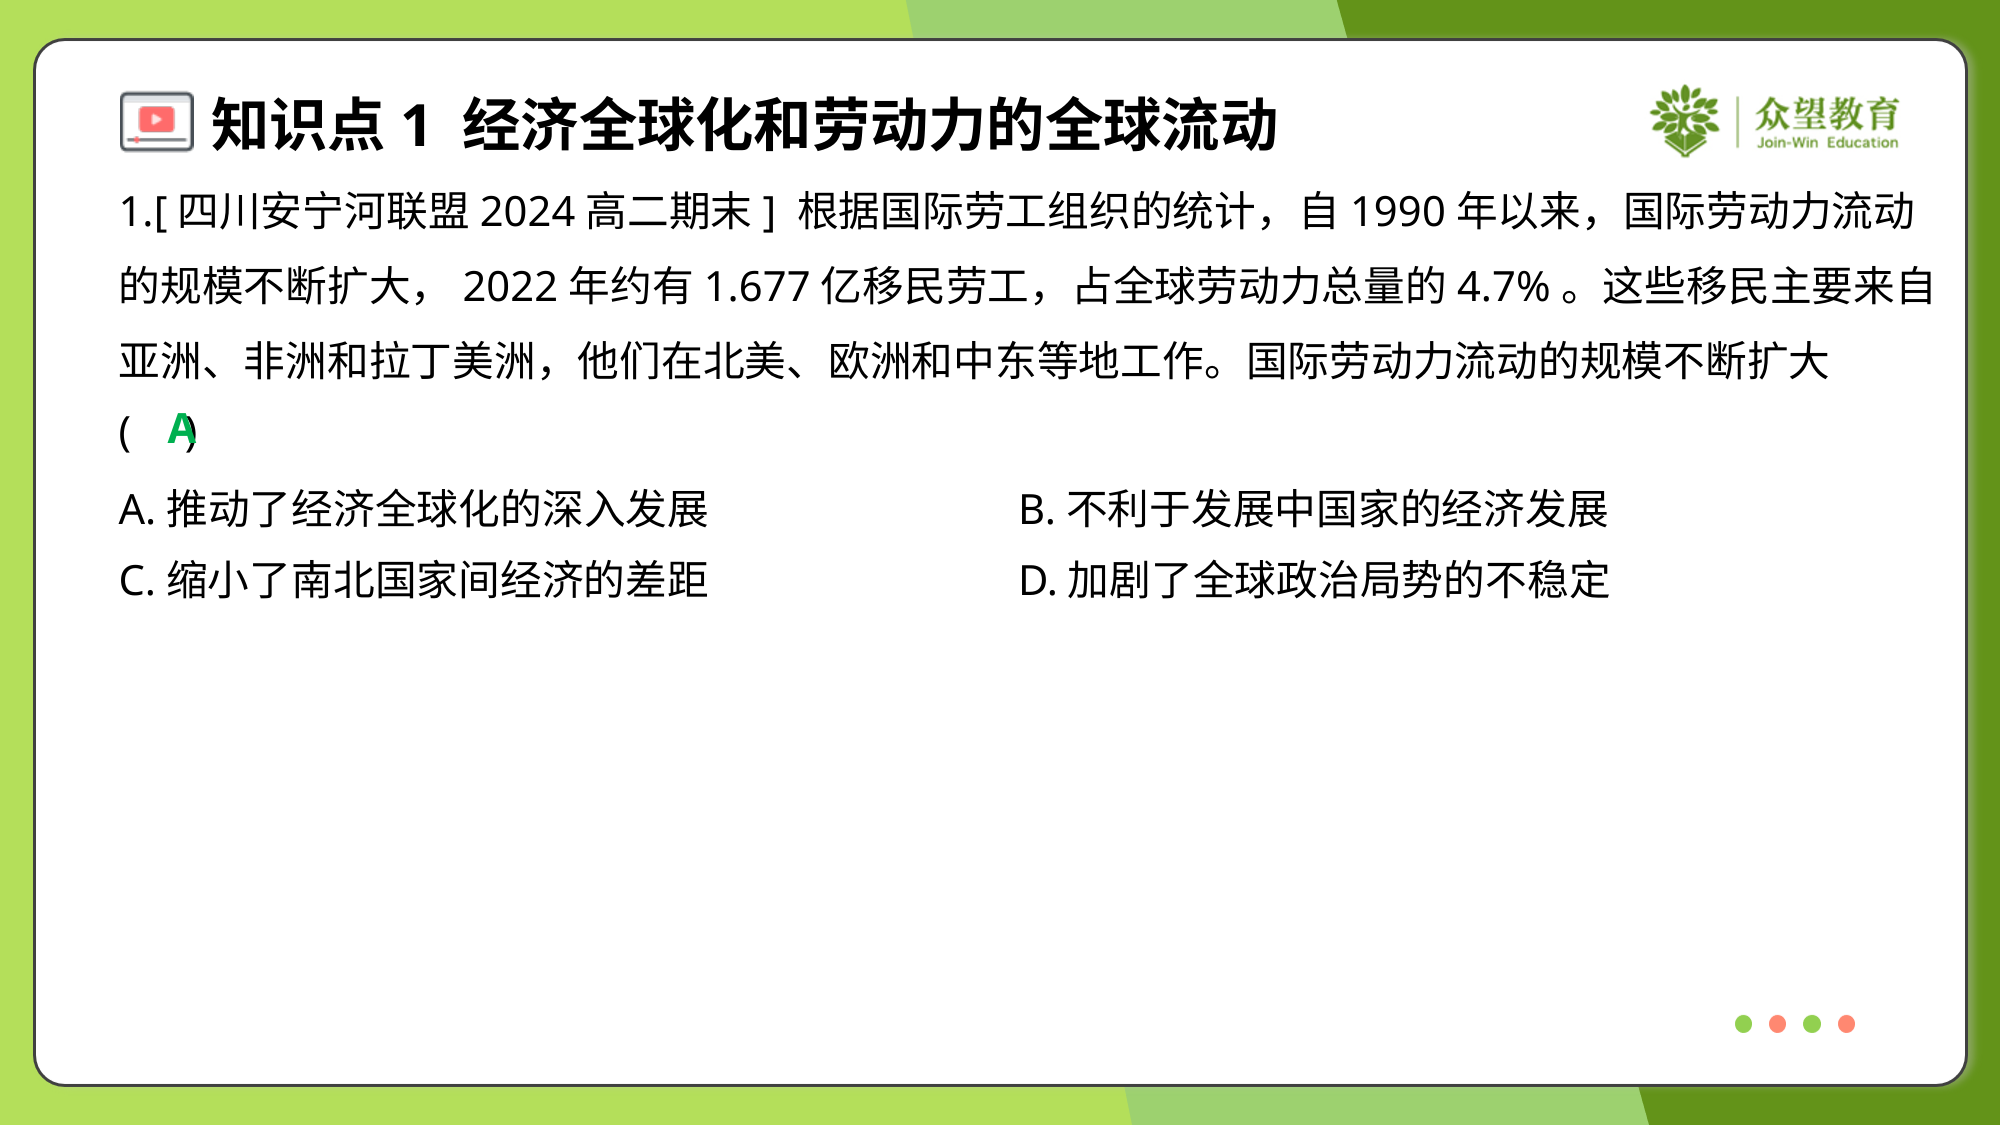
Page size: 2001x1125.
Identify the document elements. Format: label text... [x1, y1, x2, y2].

picture [0, 0, 2000, 1125]
text_box A [151, 381, 213, 446]
text_box 1.[四川安宁河联盟2024高二期末] 根据国际劳工组织的统计，自1990年以来，国际劳动力流动 的规模不断扩大，2022年约有1.677亿移民劳工，占全球劳动力总量的4.7%。这些移民主要来自 亚洲、非洲和拉丁美洲，他们在北美、欧洲和中东等地工作。国际劳动力流动的规模不断扩大 ( ) [118, 159, 1883, 448]
text_box A.推动了经济全球化的深入发展 B.不利于发展中国家的经济发展 C.缩小了南北国家间经济的差距 D.加剧了全球政治局势的不稳定 [118, 457, 1883, 597]
